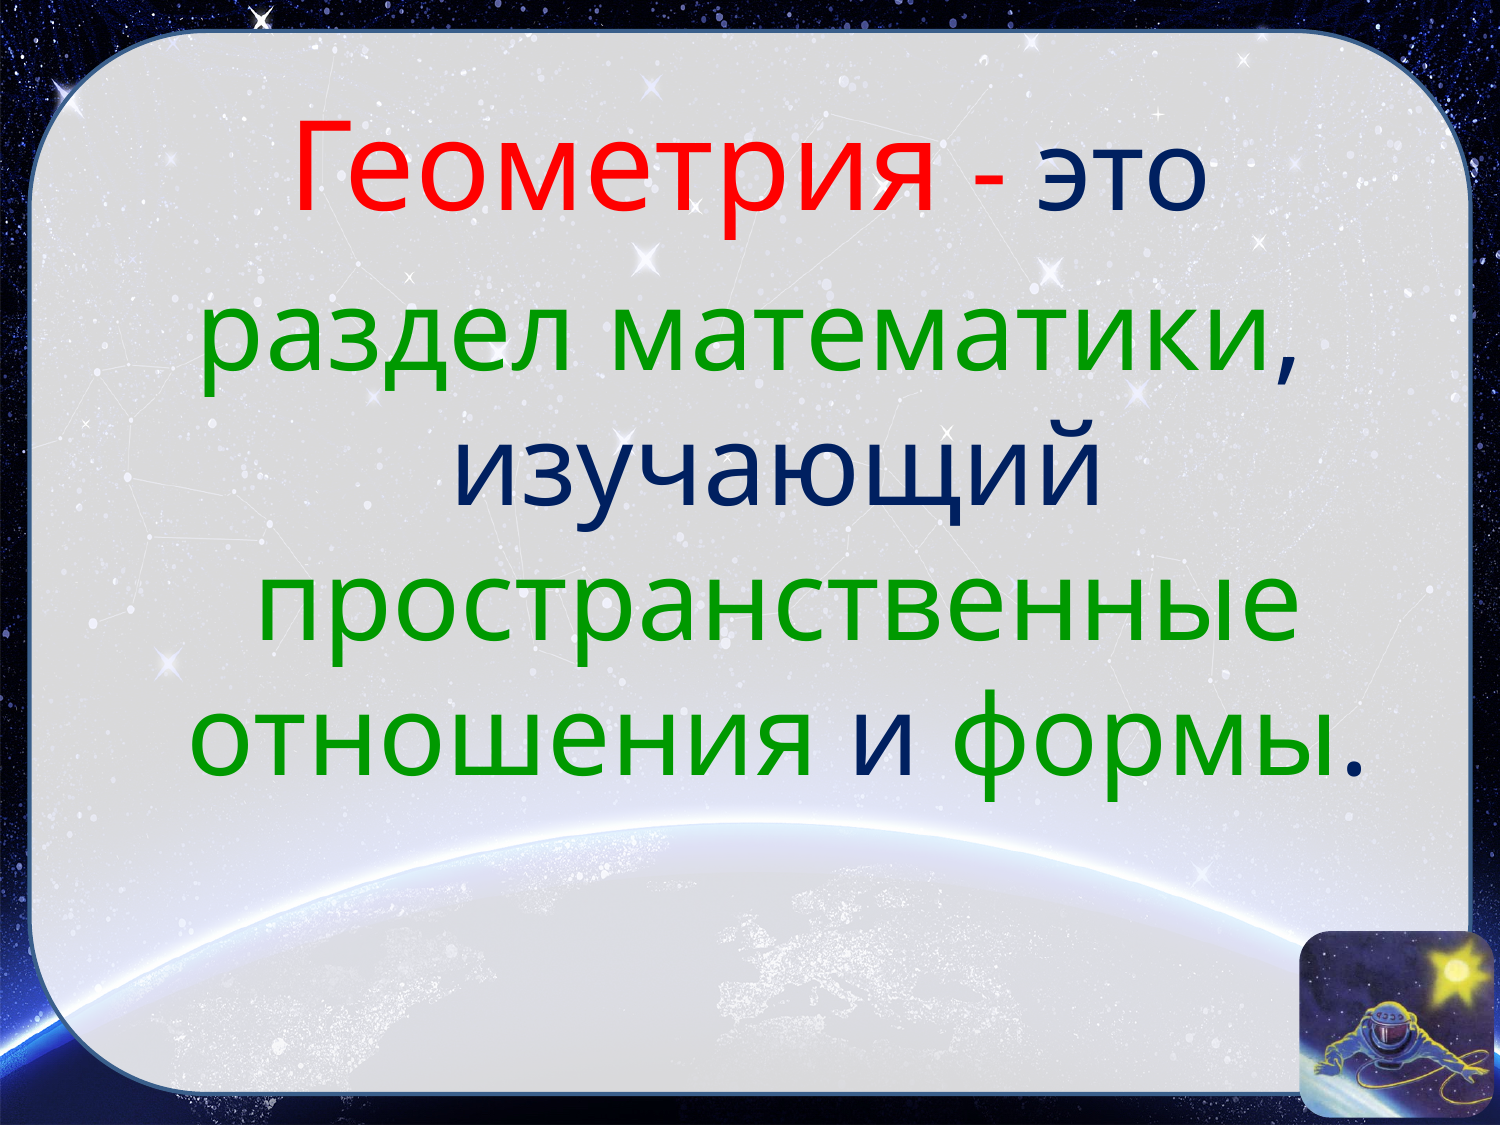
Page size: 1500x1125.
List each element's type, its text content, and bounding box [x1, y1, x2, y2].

list Геометрия - это раздел математики, изучающий пространственные отношения и формы. [75, 78, 1425, 1005]
picture [0, 0, 1500, 1125]
